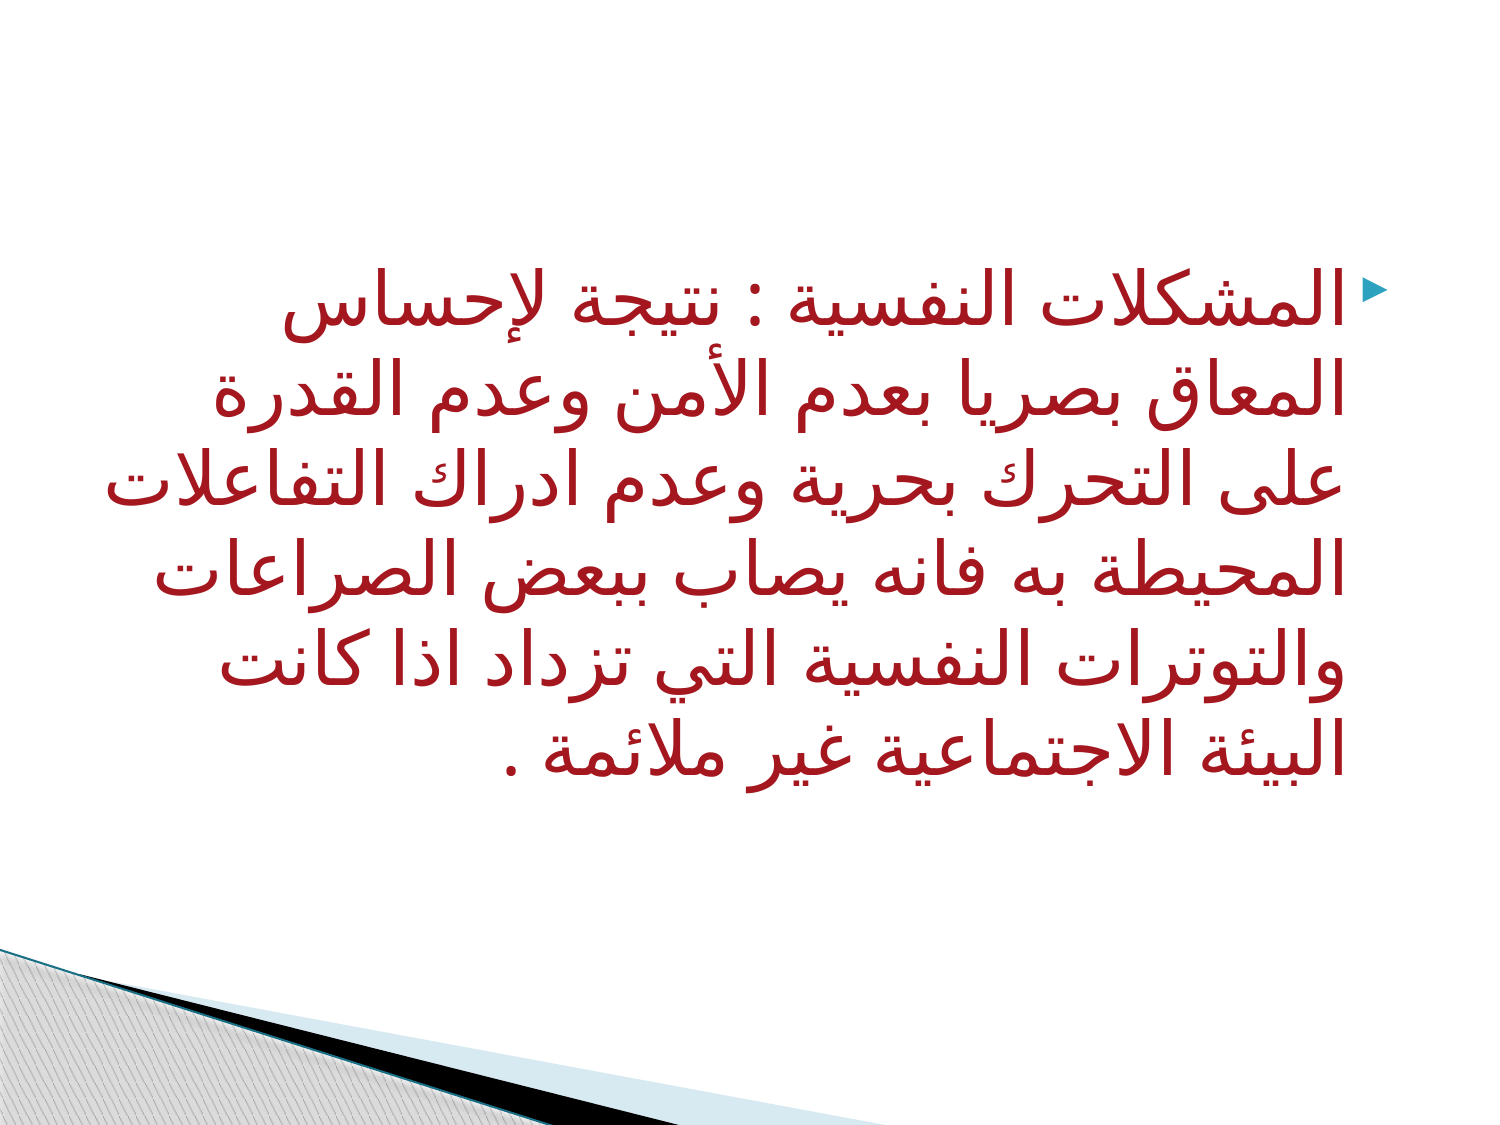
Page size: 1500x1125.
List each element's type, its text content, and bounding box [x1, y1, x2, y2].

list المشكلات النفسية : نتيجة لإحساس المعاق بصريا بعدم الأمن وعدم القدرة على التحرك بحرية وعدم ادراك التفاعلات المحيطة به فانه يصاب ببعض الصراعات والتوترات النفسية التي تزداد اذا كانت البيئة الاجتماعية غير ملائمة . [75, 243, 1425, 986]
